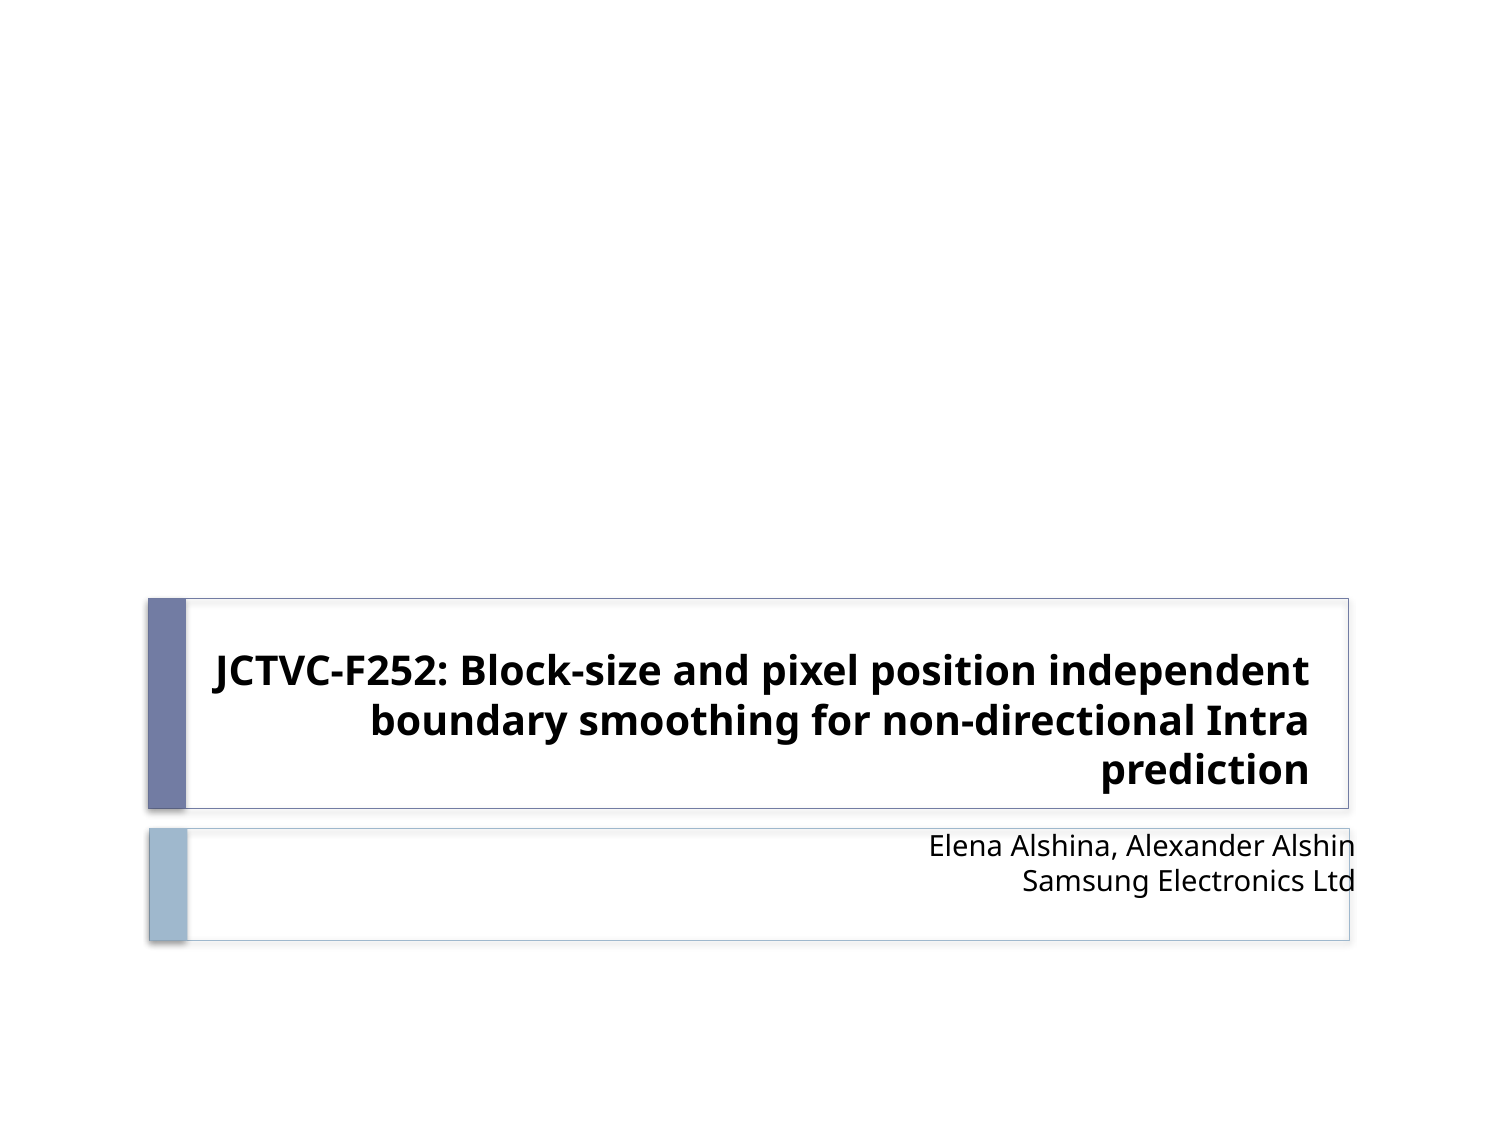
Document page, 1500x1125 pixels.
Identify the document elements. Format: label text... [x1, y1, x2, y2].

text_box Elena Alshina, Alexander Alshin Samsung Electronics Ltd [246, 820, 1371, 983]
title JCTVC-F252: Block-size and pixel position independent boundary smoothing for non-directional Intra prediction [200, 637, 1325, 800]
